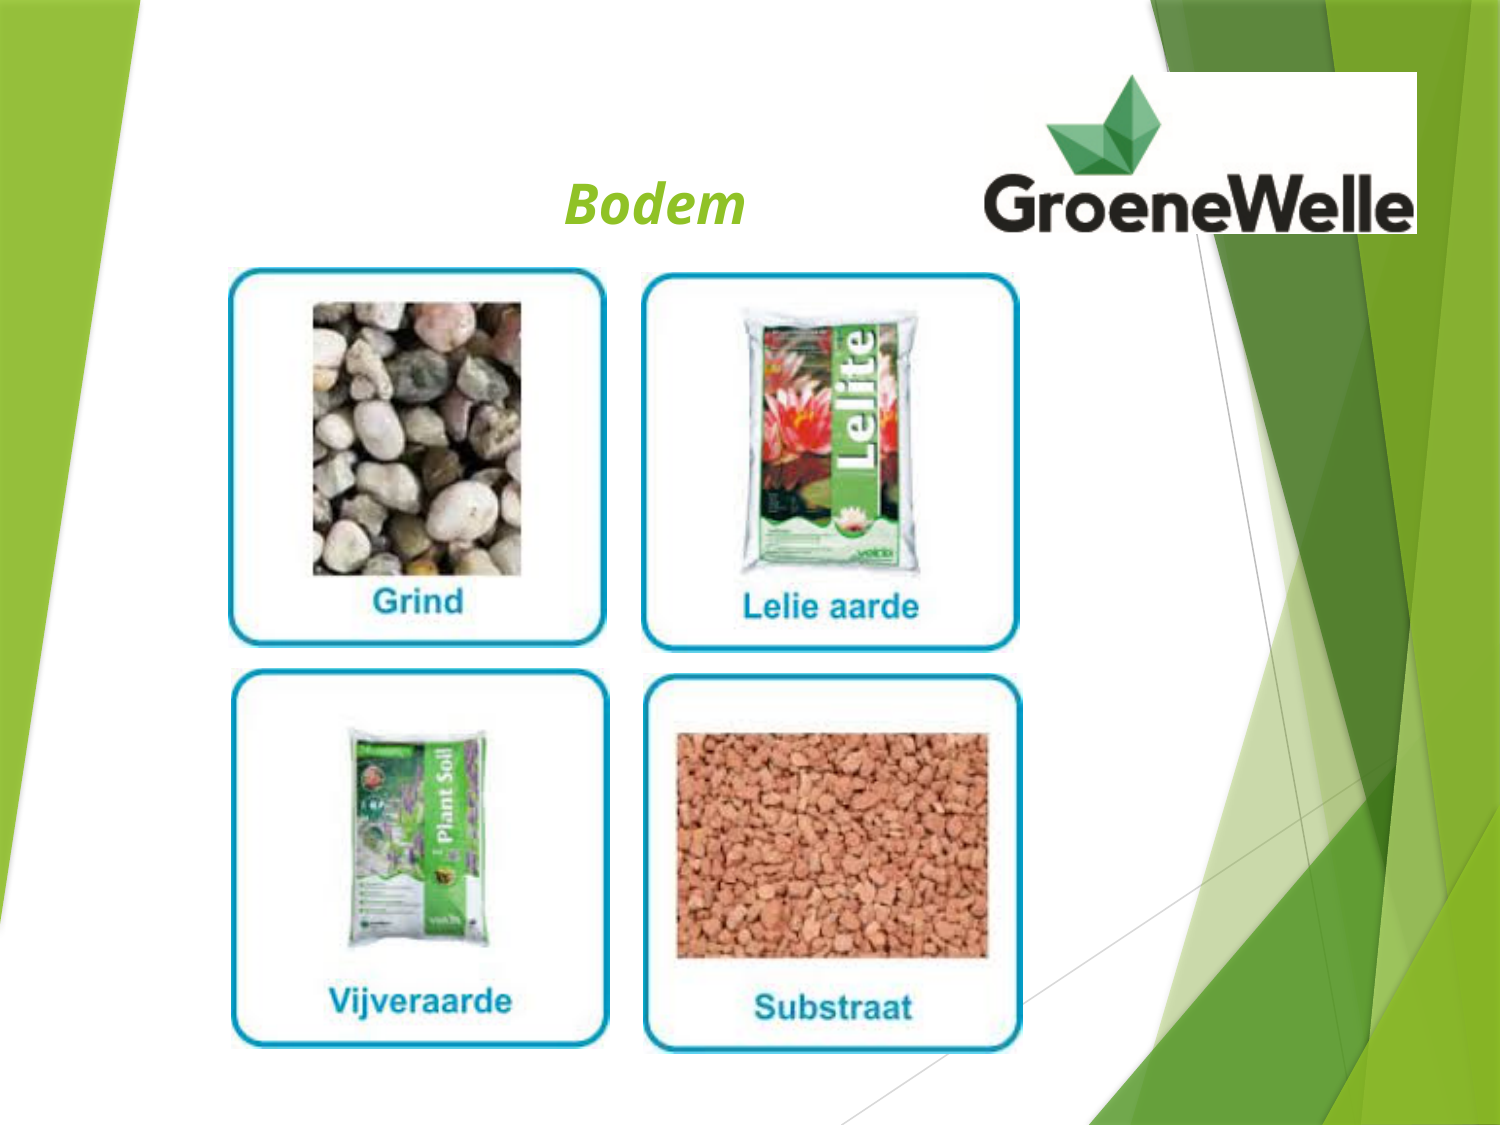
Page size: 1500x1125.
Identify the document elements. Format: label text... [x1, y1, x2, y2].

title Bodem [112, 101, 1199, 244]
picture [643, 672, 1023, 1055]
picture [640, 272, 1020, 654]
picture [230, 668, 610, 1050]
picture [228, 266, 608, 648]
picture [979, 71, 1417, 234]
